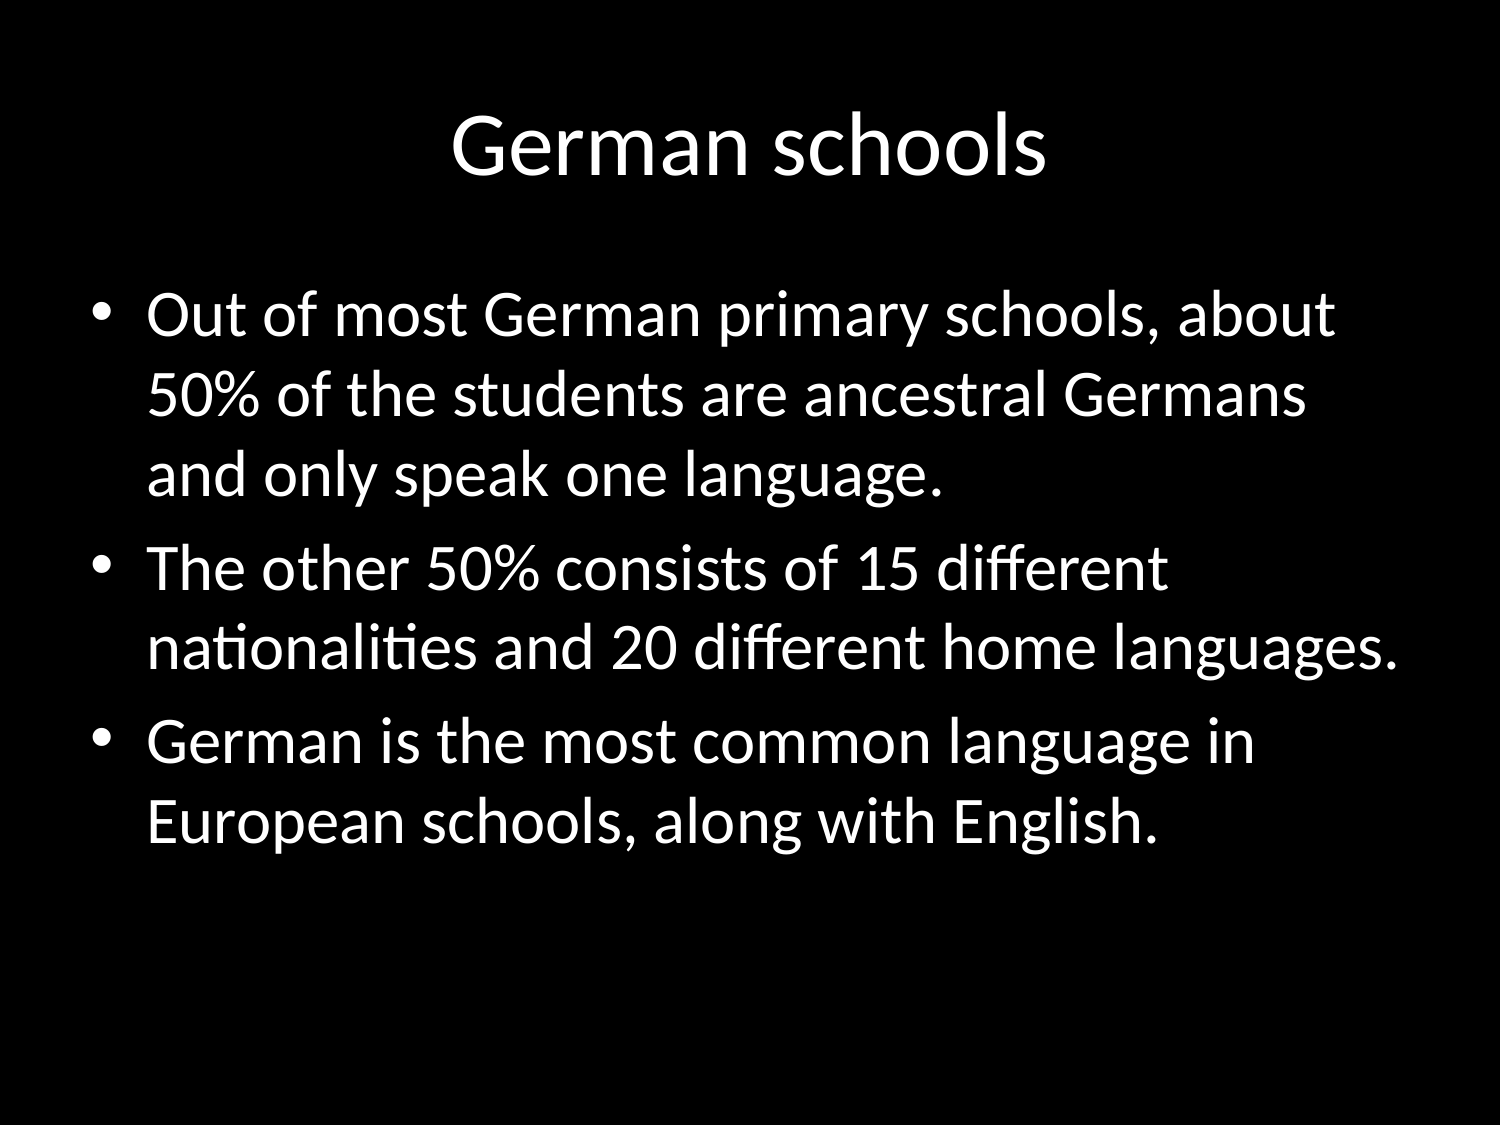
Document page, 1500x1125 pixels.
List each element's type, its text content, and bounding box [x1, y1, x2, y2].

title German schools [75, 45, 1425, 233]
list Out of most German primary schools, about 50% of the students are ancestral Germans and only speak one language. The other 50% consists of 15 different nationalities and 20 different home languages. German is the most common language in European schools, along with English. [75, 262, 1425, 1005]
